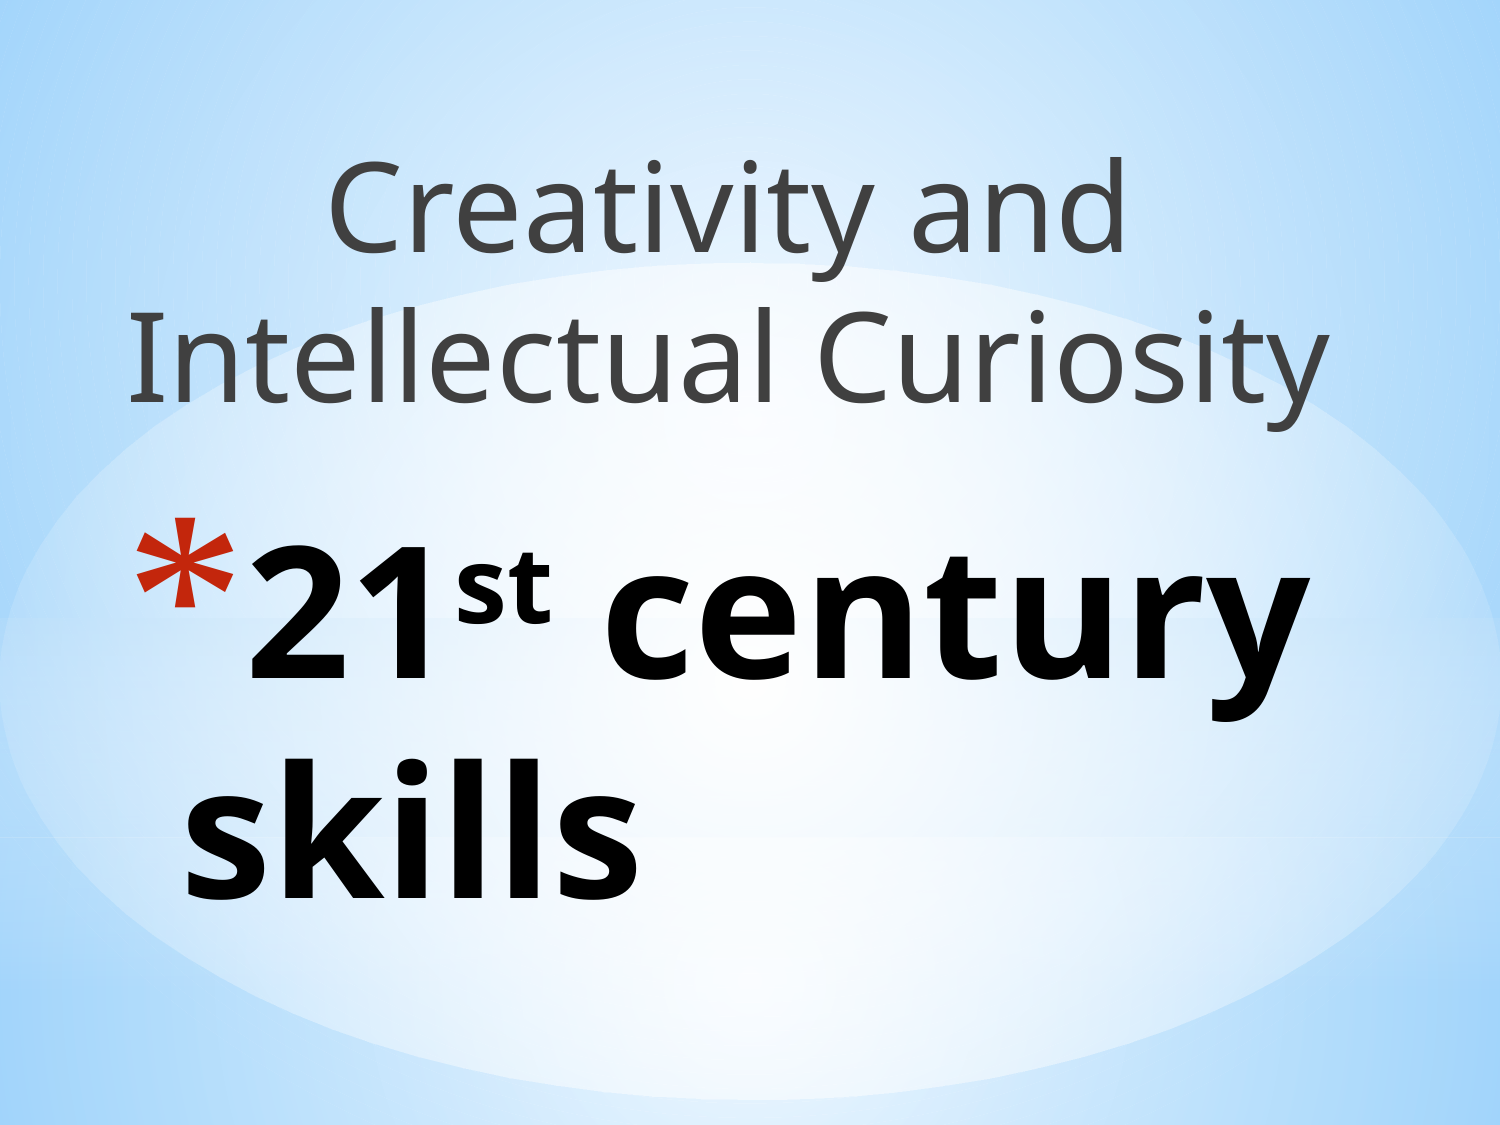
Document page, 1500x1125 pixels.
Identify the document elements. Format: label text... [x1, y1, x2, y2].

title 21st century skills [112, 691, 1363, 1088]
list Creativity and Intellectual Curiosity [87, 120, 1363, 691]
